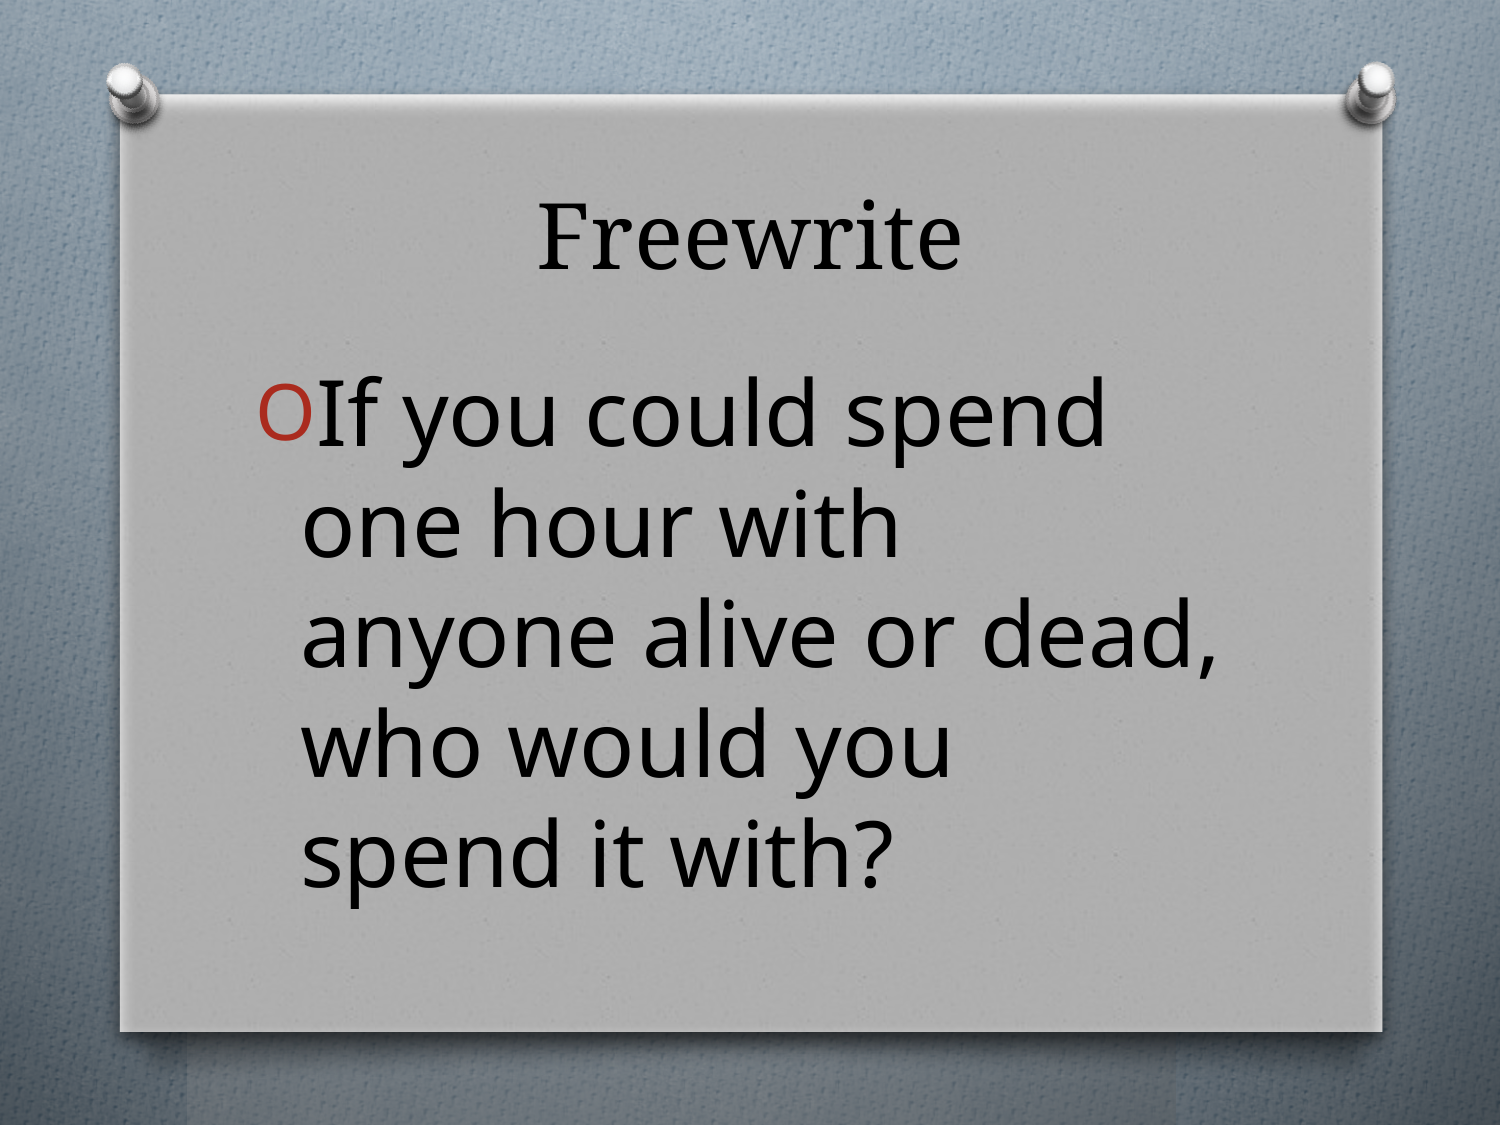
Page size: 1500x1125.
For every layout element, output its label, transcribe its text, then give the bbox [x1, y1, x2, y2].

picture [1317, 35, 1439, 156]
title Freewrite [179, 134, 1323, 332]
list If you could spend one hour with anyone alive or dead, who would you spend it with? [240, 347, 1257, 939]
picture [75, 29, 198, 153]
